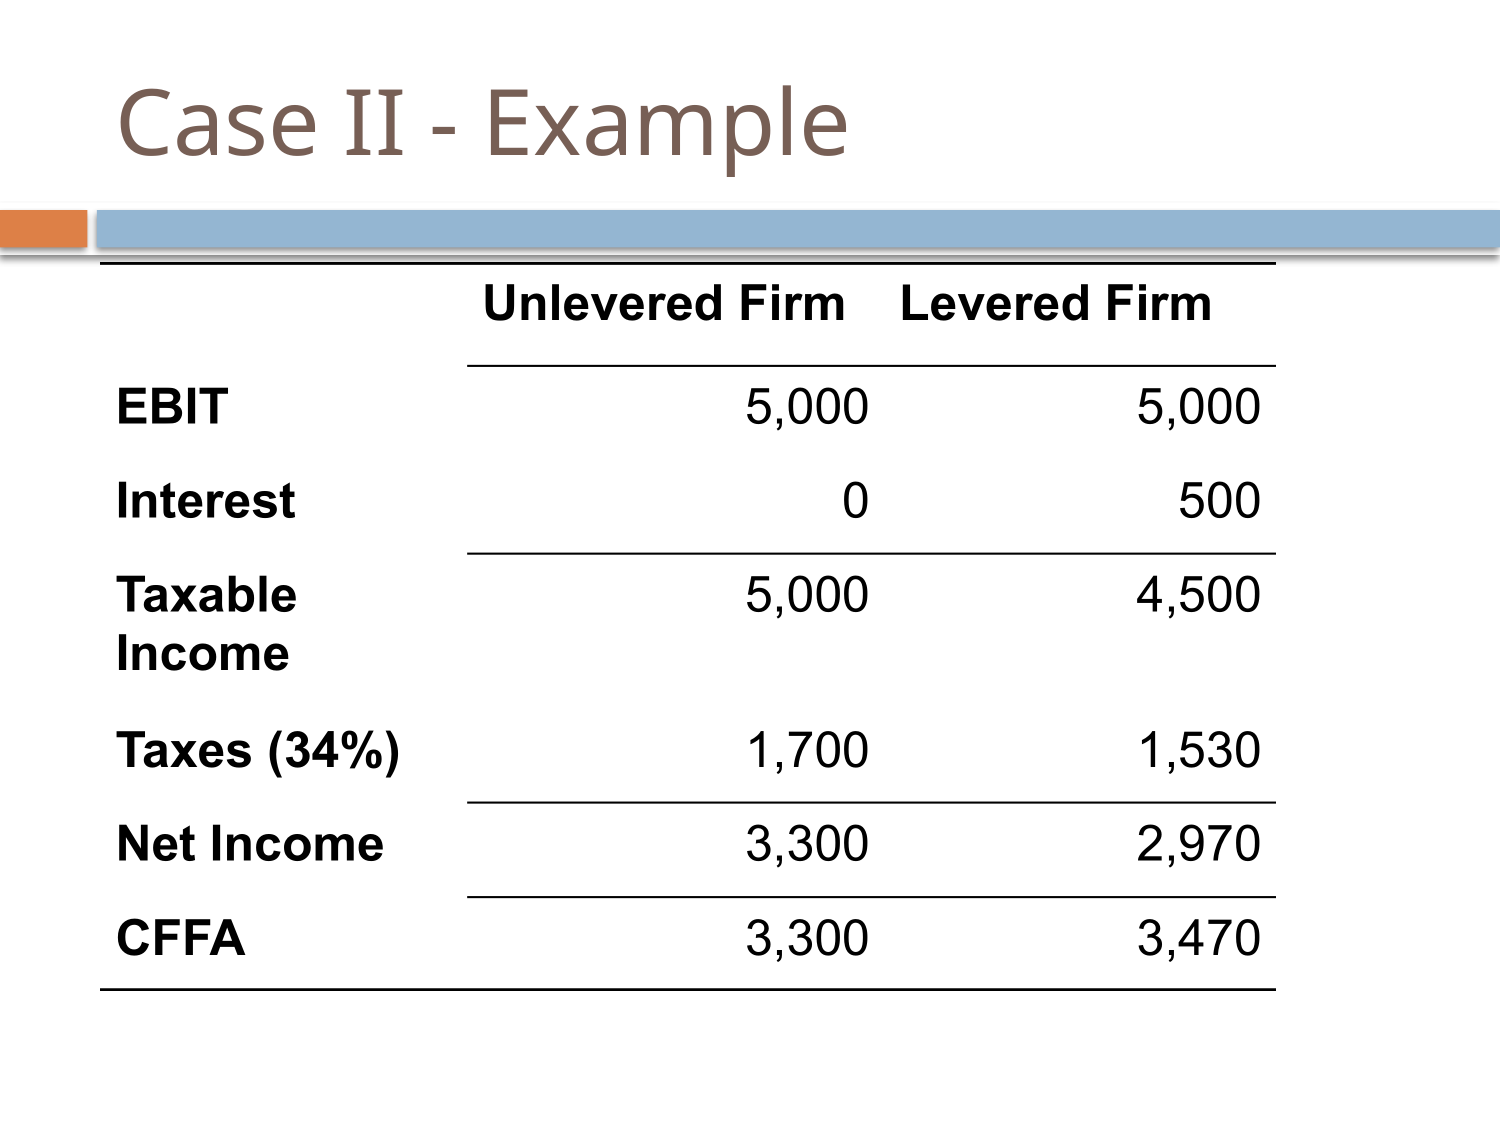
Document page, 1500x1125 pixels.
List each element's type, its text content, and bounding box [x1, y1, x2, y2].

title Case II - Example [100, 37, 1438, 200]
picture [100, 262, 1276, 991]
